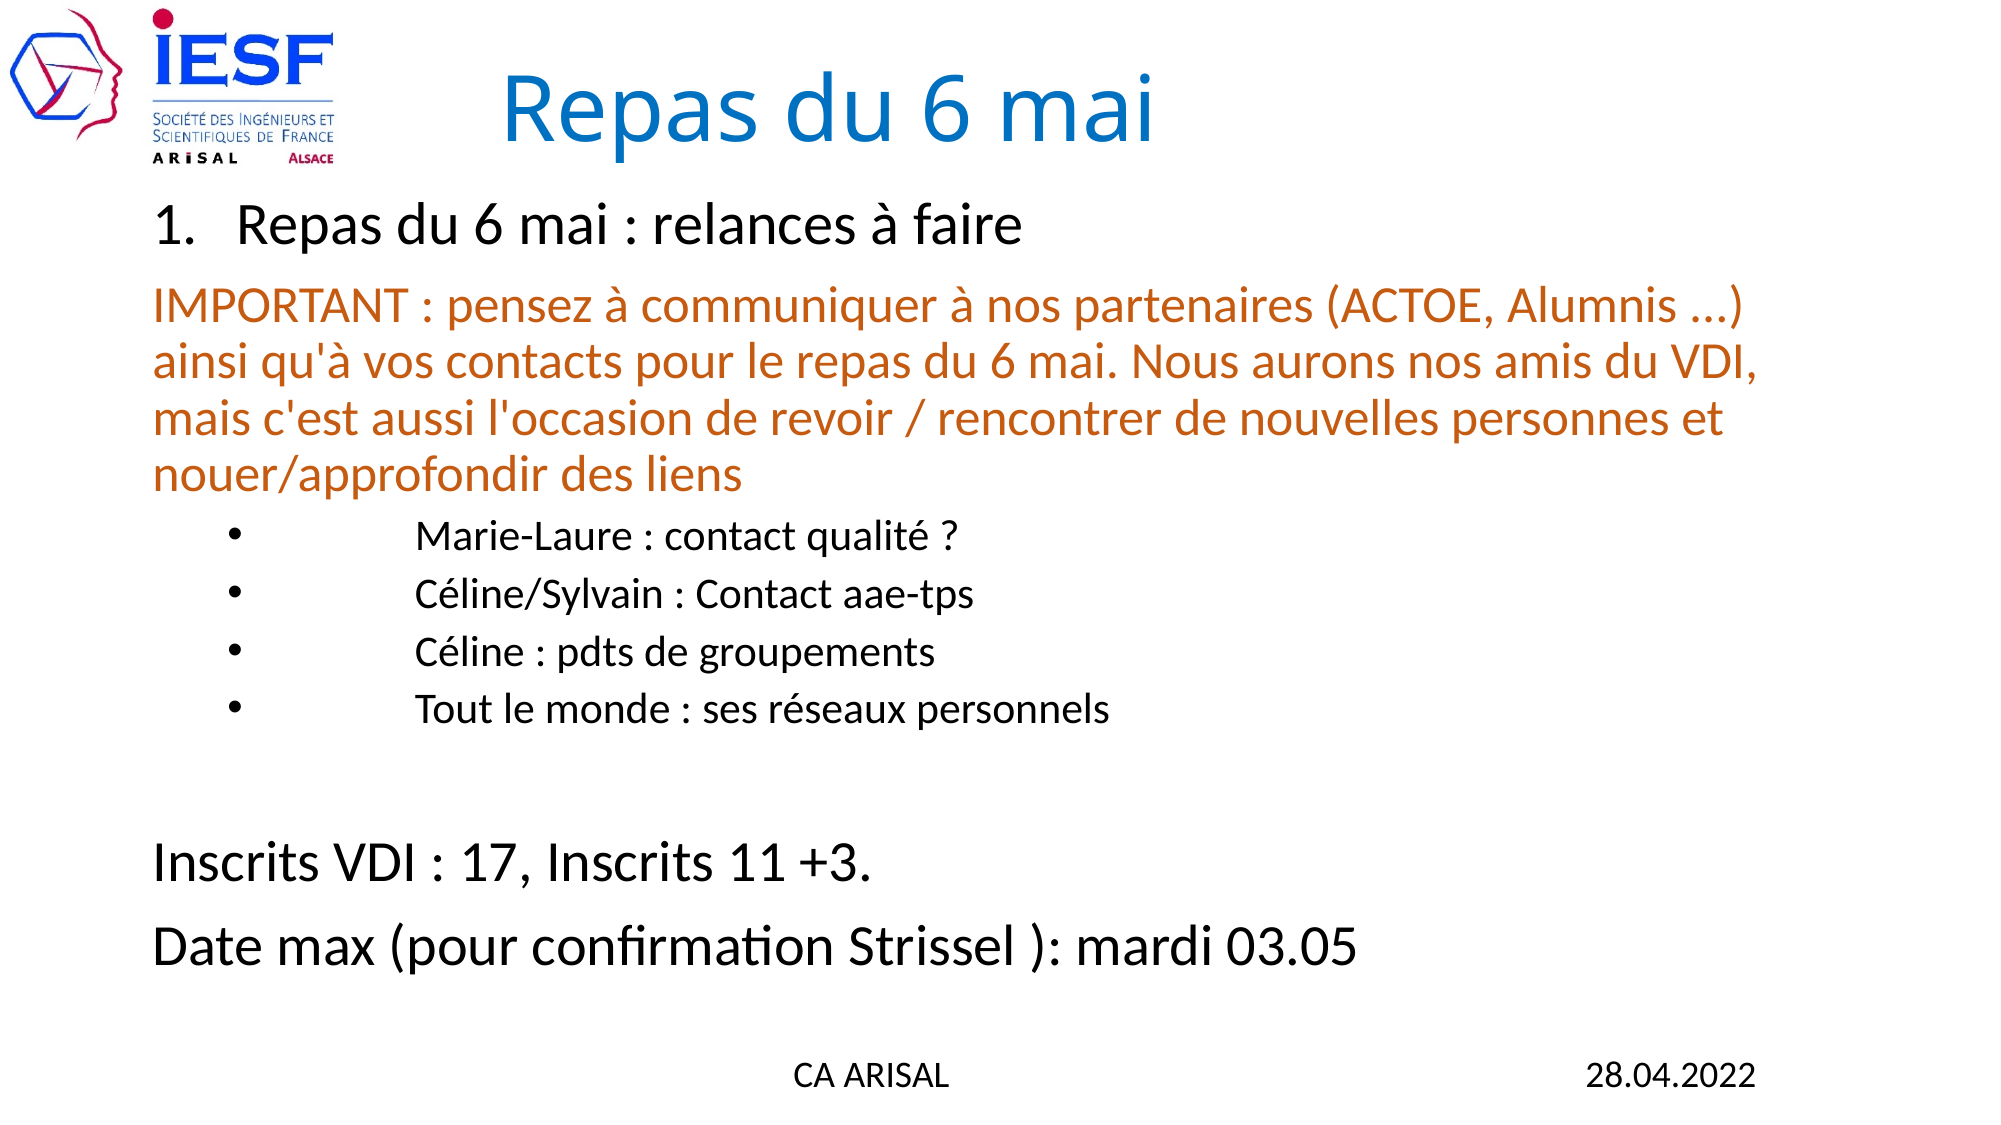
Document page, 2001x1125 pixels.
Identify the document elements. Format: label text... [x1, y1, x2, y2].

picture [0, 0, 343, 172]
list Repas du 6 mai : relances à faire IMPORTANT : pensez à communiquer à nos partenaires (ACTOE, Alumnis ...) ainsi qu'à vos contacts pour le repas du 6 mai. Nous aurons nos amis du VDI, mais c'est aussi l'occasion de revoir / rencontrer de nouvelles personnes et nouer/approfondir des liens Marie-Laure : contact qualité ? Céline/Sylvain : Contact aae-tps Céline : pdts de groupements Tout le monde : ses réseaux personnels Inscrits VDI : 17, Inscrits 11 +3. Date max (pour confirmation Strissel ): mardi 03.05 [137, 184, 1863, 1031]
text_box Repas du 6 mai [484, 39, 1950, 185]
